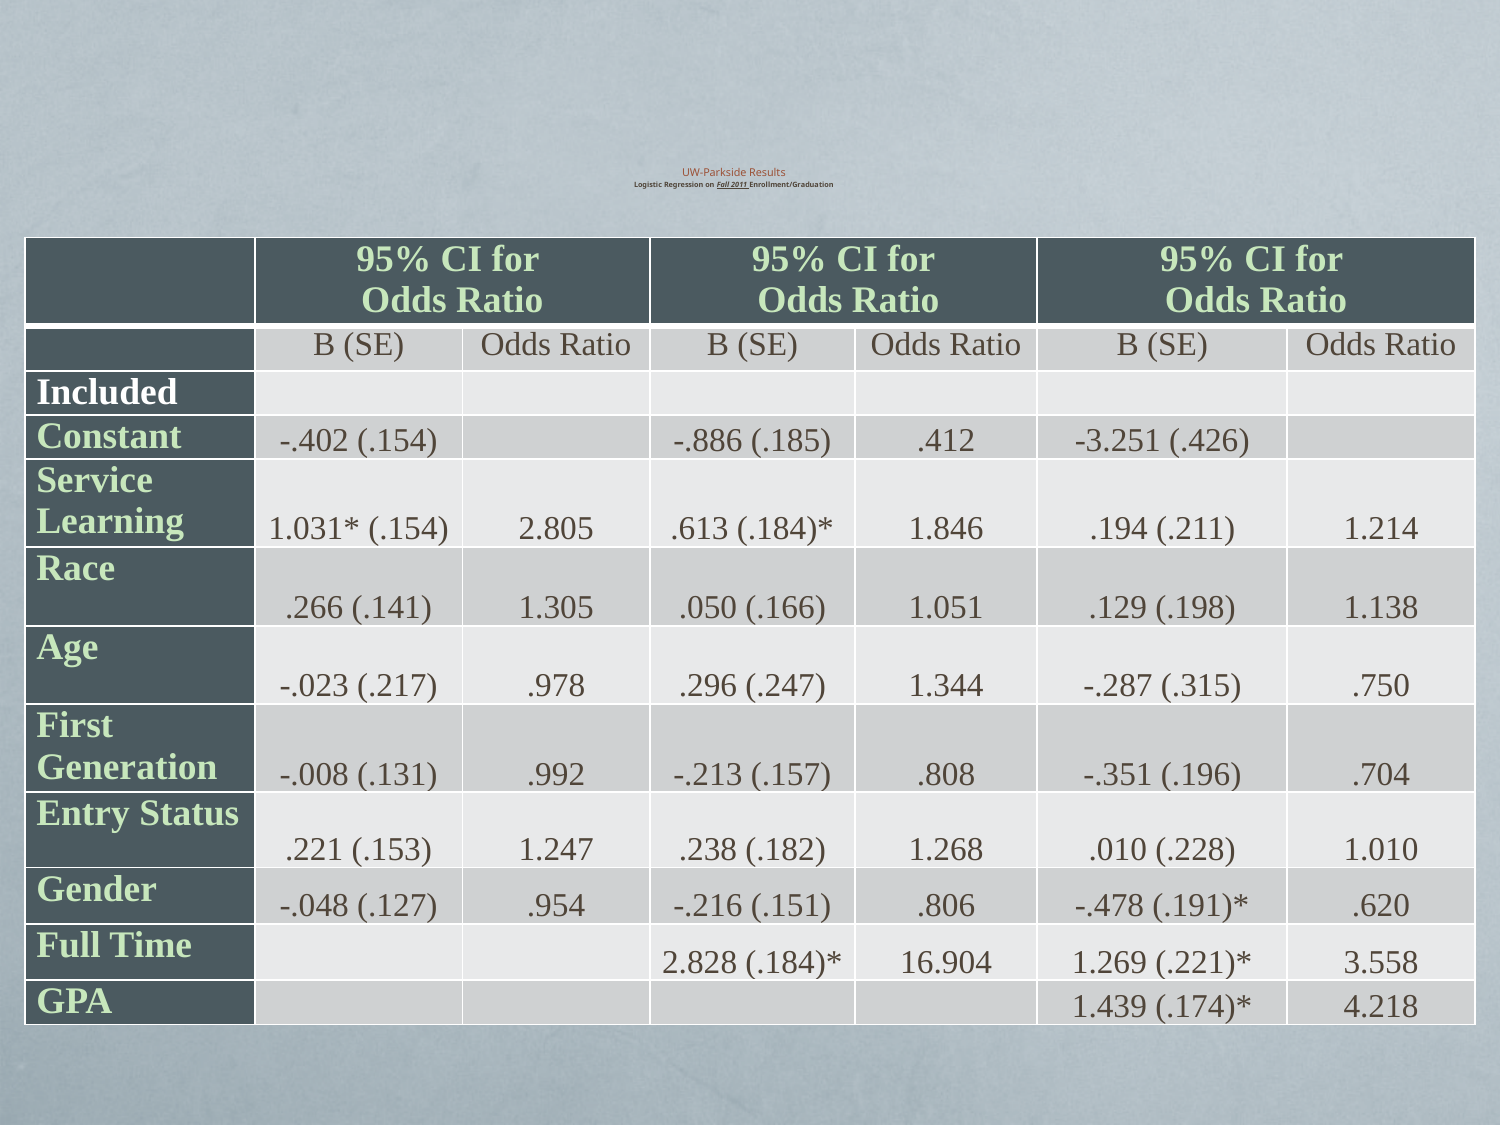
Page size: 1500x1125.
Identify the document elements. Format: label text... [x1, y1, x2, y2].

table_cell -.213 (.157) [651, 705, 854, 791]
table_cell 2.805 [463, 460, 649, 546]
table_cell [256, 925, 462, 979]
table_cell 1.846 [856, 460, 1036, 546]
table_cell Odds Ratio [1288, 329, 1474, 370]
table_cell .266 (.141) [256, 548, 462, 625]
table_cell .704 [1288, 705, 1474, 791]
table_cell [1038, 372, 1286, 414]
table_cell 1.305 [463, 548, 649, 625]
table_cell .194 (.211) [1038, 460, 1286, 546]
table_cell .238 (.182) [651, 793, 854, 867]
table_cell Race [26, 548, 254, 625]
table_cell 1.344 [856, 627, 1036, 703]
table_cell -.008 (.131) [256, 705, 462, 791]
table_cell Age [26, 627, 254, 703]
table_cell 1.031* (.154) [256, 460, 462, 546]
table_cell 1.138 [1288, 548, 1474, 625]
table_cell [463, 981, 649, 1024]
table_header 95% CI for Odds Ratio [1038, 238, 1474, 323]
table_cell [256, 981, 462, 1024]
table_cell .620 [1288, 868, 1474, 923]
table_cell .806 [856, 868, 1036, 923]
table_cell [463, 925, 649, 979]
table_cell .010 (.228) [1038, 793, 1286, 867]
table_header 95% CI for Odds Ratio [256, 238, 649, 323]
table_cell -.287 (.315) [1038, 627, 1286, 703]
table_cell .050 (.166) [651, 548, 854, 625]
table_cell Entry Status [26, 793, 254, 867]
table_cell [256, 372, 462, 414]
table_cell .296 (.247) [651, 627, 854, 703]
table_cell [651, 981, 854, 1024]
table_cell -3.251 (.426) [1038, 416, 1286, 458]
table_cell GPA [26, 981, 254, 1024]
table_cell 4.218 [1288, 981, 1474, 1024]
table_cell Odds Ratio [856, 329, 1036, 370]
table_cell 1.214 [1288, 460, 1474, 546]
table_cell [1288, 416, 1474, 458]
table_cell 1.010 [1288, 793, 1474, 867]
table_header 95% CI for Odds Ratio [651, 238, 1036, 323]
table_cell [856, 981, 1036, 1024]
table_cell Full Time [26, 925, 254, 979]
table_cell 1.269 (.221)* [1038, 925, 1286, 979]
table_cell -.048 (.127) [256, 868, 462, 923]
table_cell [463, 416, 649, 458]
table_cell B (SE) [256, 329, 462, 370]
table_cell -.351 (.196) [1038, 705, 1286, 791]
table_cell [463, 372, 649, 414]
table_cell -.216 (.151) [651, 868, 854, 923]
table_cell .412 [856, 416, 1036, 458]
table_cell [26, 329, 254, 370]
table_cell B (SE) [1038, 329, 1286, 370]
table_cell First Generation [26, 705, 254, 791]
table_cell Gender [26, 868, 254, 923]
table_cell .992 [463, 705, 649, 791]
table_cell -.478 (.191)* [1038, 868, 1286, 923]
table_cell 1.439 (.174)* [1038, 981, 1286, 1024]
table_cell .613 (.184)* [651, 460, 854, 546]
table_cell B (SE) [651, 329, 854, 370]
table_cell -.402 (.154) [256, 416, 462, 458]
table_cell 16.904 [856, 925, 1036, 979]
table_cell .221 (.153) [256, 793, 462, 867]
table_header [26, 238, 254, 323]
table_cell 2.828 (.184)* [651, 925, 854, 979]
table_cell 1.268 [856, 793, 1036, 867]
table_cell .129 (.198) [1038, 548, 1286, 625]
table_cell .954 [463, 868, 649, 923]
table_cell -.886 (.185) [651, 416, 854, 458]
table_cell .978 [463, 627, 649, 703]
table_cell Included [26, 372, 254, 414]
table_cell 1.051 [856, 548, 1036, 625]
table_cell .750 [1288, 627, 1474, 703]
table_cell [651, 372, 854, 414]
table_cell Odds Ratio [463, 329, 649, 370]
table_cell 1.247 [463, 793, 649, 867]
table_cell [856, 372, 1036, 414]
table_cell .808 [856, 705, 1036, 791]
table_cell [1288, 372, 1474, 414]
table_cell -.023 (.217) [256, 627, 462, 703]
table_cell 3.558 [1288, 925, 1474, 979]
title UW-Parkside Results Logistic Regression on Fall 2011 Enrollment/Graduation [37, 37, 1431, 197]
table_cell Service Learning [26, 460, 254, 546]
table_cell Constant [26, 416, 254, 458]
